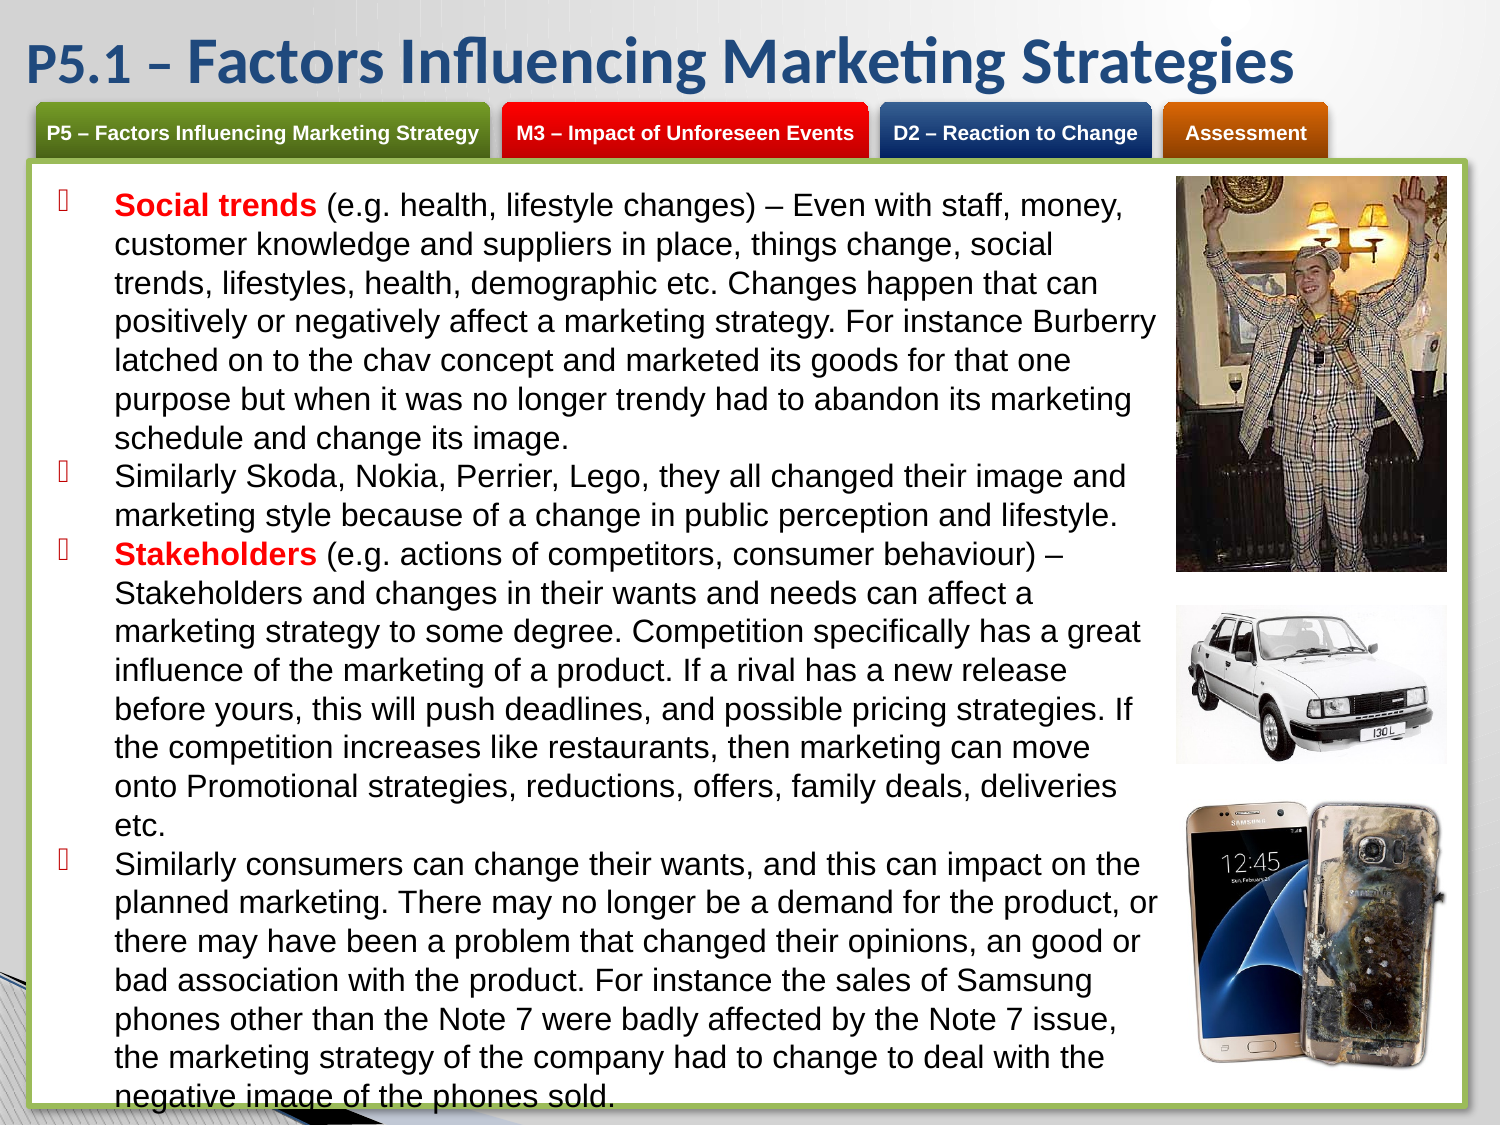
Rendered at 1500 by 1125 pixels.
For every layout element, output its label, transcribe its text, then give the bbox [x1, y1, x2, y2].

text_box Social trends (e.g. health, lifestyle changes) – Even with staff, money, customer knowledge and suppliers in place, things change, social trends, lifestyles, health, demographic etc. Changes happen that can positively or negatively affect a marketing strategy. For instance Burberry latched on to the chav concept and marketed its goods for that one purpose but when it was no longer trendy had to abandon its marketing schedule and change its image. Similarly Skoda, Nokia, Perrier, Lego, they all changed their image and marketing style because of a change in public perception and lifestyle. Stakeholders (e.g. actions of competitors, consumer behaviour) – Stakeholders and changes in their wants and needs can affect a marketing strategy to some degree. Competition specifically has a great influence of the marketing of a product. If a rival has a new release before yours, this will push deadlines, and possible pricing strategies. If the competition increases like restaurants, then marketing can move onto Promotional strategies, reductions, offers, family deals, deliveries etc. Similarly consumers can change their wants, and this can impact on the planned marketing. There may no longer be a demand for the product, or there may have been a problem that changed their opinions, an good or bad association with the product. For instance the sales of Samsung phones other than the Note 7 were badly affected by the Note 7 issue, the marketing strategy of the company had to change to deal with the negative image of the phones sold. [43, 176, 1177, 1122]
picture [1176, 605, 1448, 764]
picture [1176, 176, 1448, 572]
picture [1176, 799, 1448, 1071]
title P5.1 – Factors Influencing Marketing Strategies [11, 11, 1465, 102]
